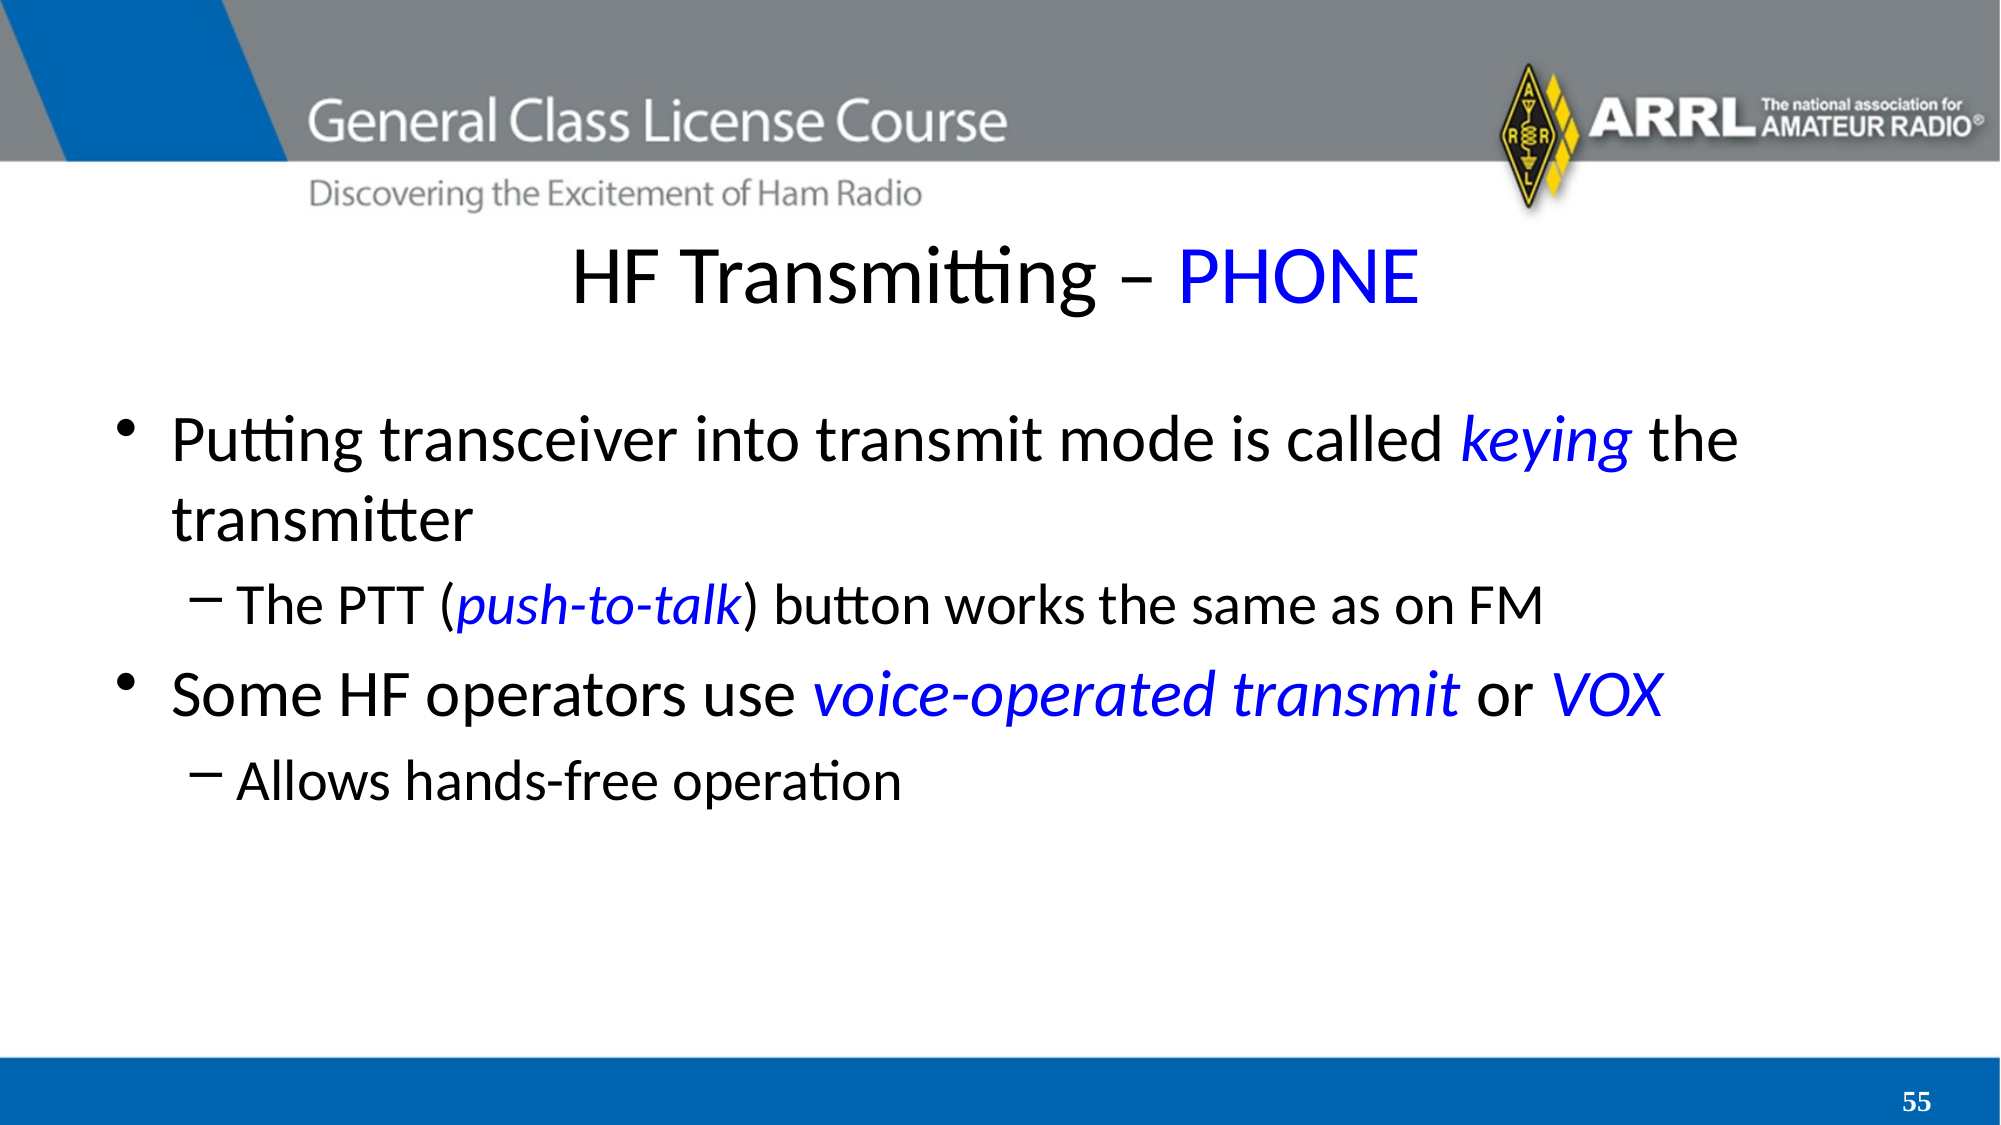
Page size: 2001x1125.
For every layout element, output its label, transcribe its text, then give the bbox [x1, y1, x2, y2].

list Putting transceiver into transmit mode is called keying the transmitter The PTT (push-to-talk) button works the same as on FM Some HF operators use voice-operated transmit or VOX Allows hands-free operation [99, 387, 1900, 1075]
title HF Transmitting – PHONE [96, 212, 1897, 356]
picture [0, 0, 2001, 1125]
